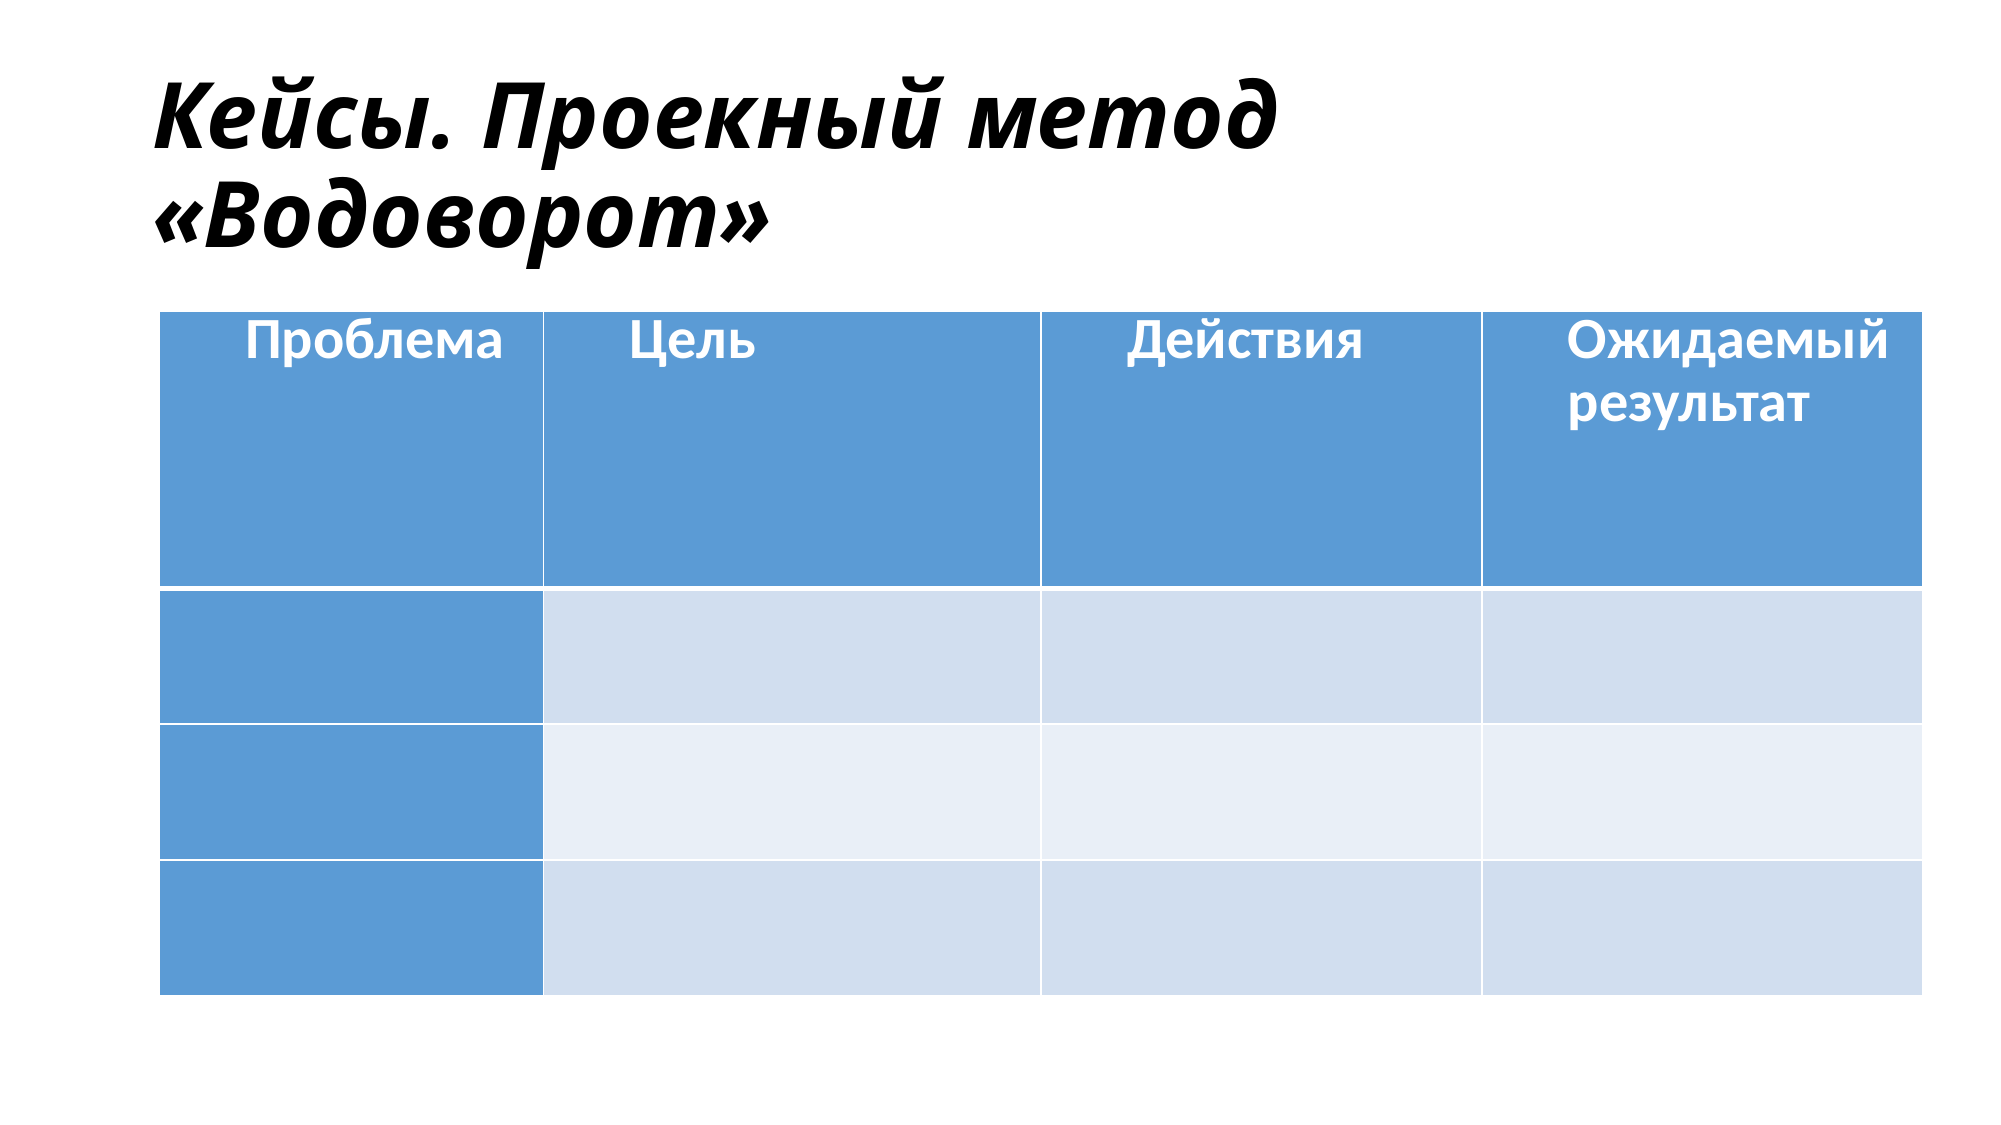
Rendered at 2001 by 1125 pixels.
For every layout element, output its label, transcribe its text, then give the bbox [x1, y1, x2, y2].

table_cell [544, 725, 1040, 859]
table_cell [1042, 591, 1481, 723]
table_header Ожидаемый результат [1483, 312, 1922, 586]
table_header Действия [1042, 312, 1481, 586]
table_cell [160, 861, 543, 995]
table_cell [1483, 591, 1922, 723]
table_header Проблема [160, 312, 543, 586]
table_cell [1042, 725, 1481, 859]
table_cell [160, 725, 543, 859]
table_cell [544, 861, 1040, 995]
table_cell [1042, 861, 1481, 995]
table_cell [1483, 861, 1922, 995]
table_cell [160, 591, 543, 723]
table_cell [544, 591, 1040, 723]
table_header Цель [544, 312, 1040, 586]
title Кейсы. Проекный метод «Водоворот» [137, 59, 1863, 278]
table_cell [1483, 725, 1922, 859]
